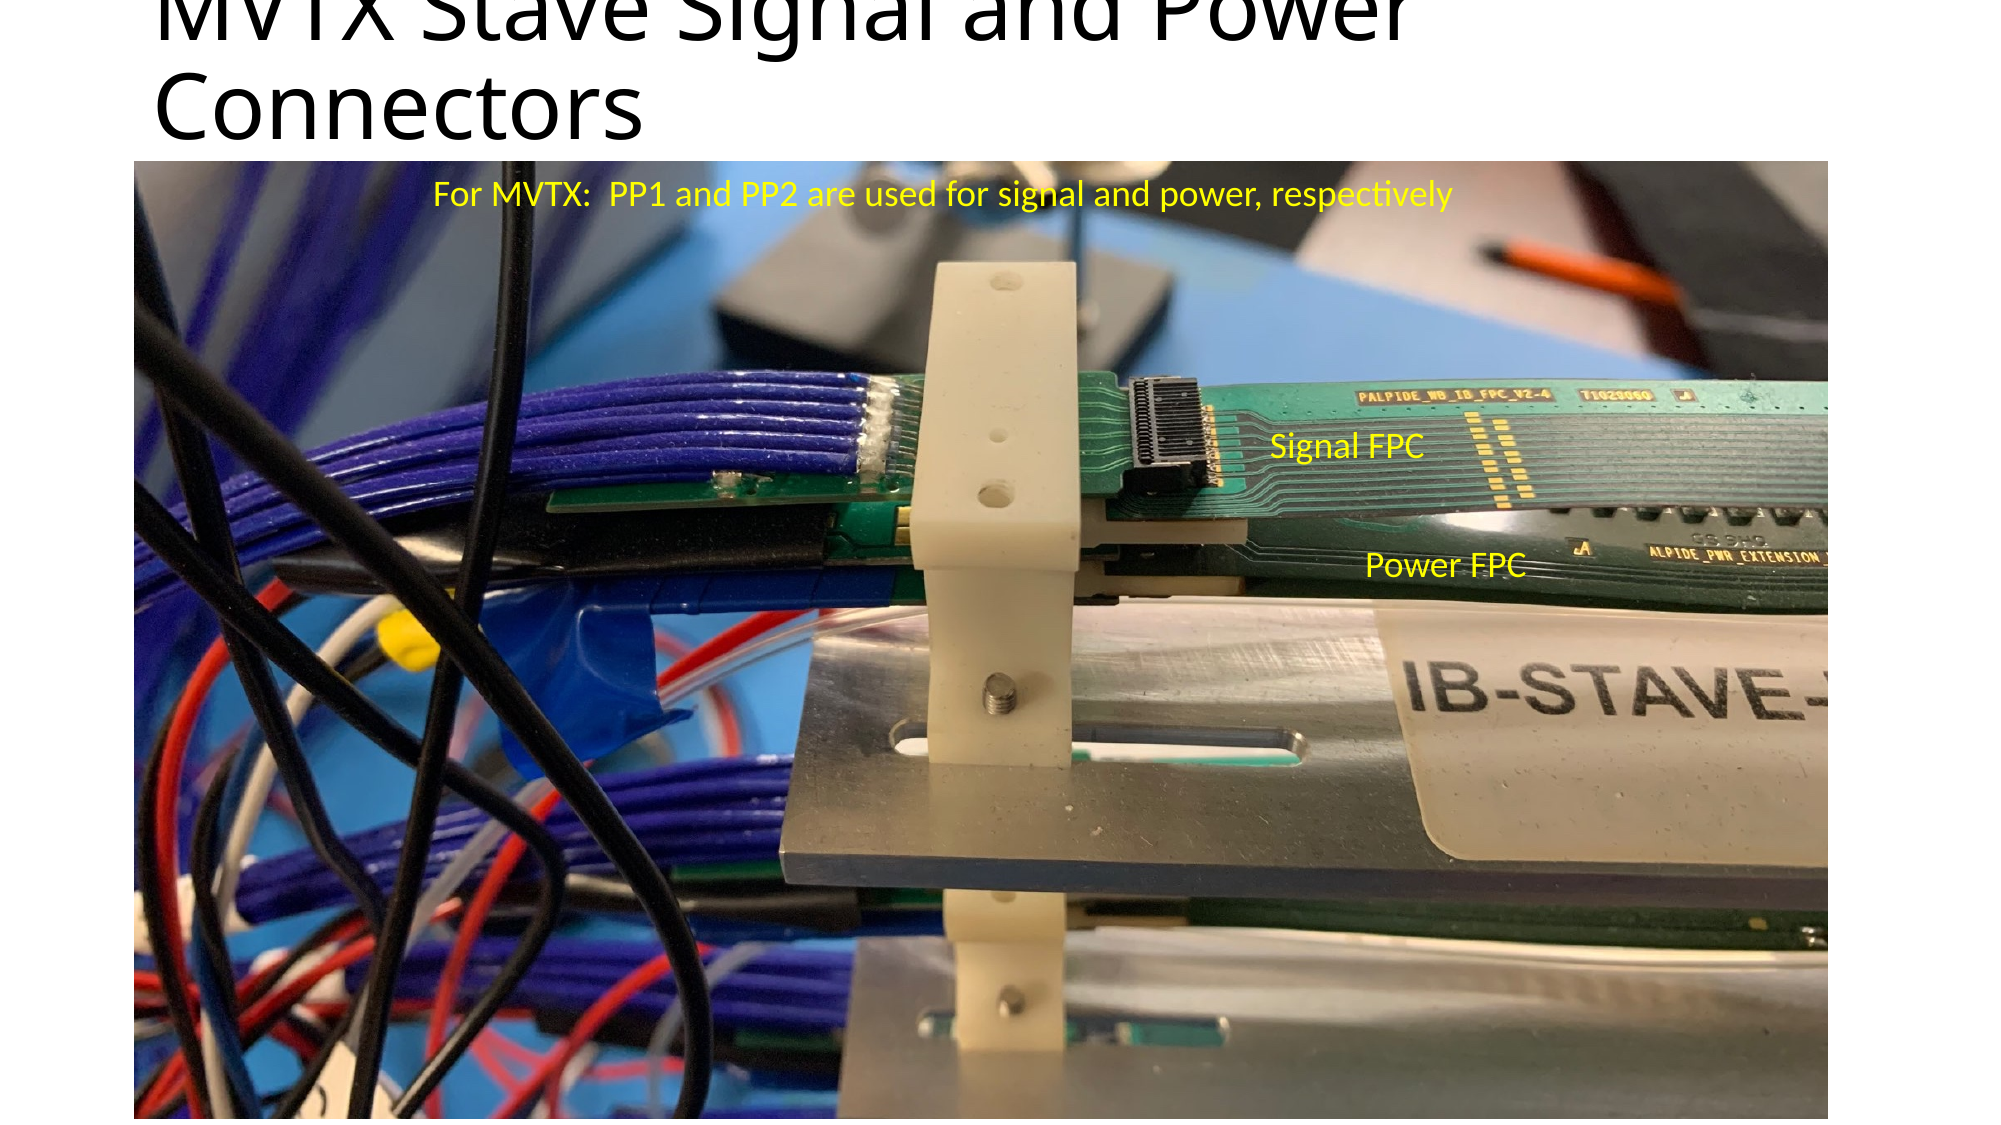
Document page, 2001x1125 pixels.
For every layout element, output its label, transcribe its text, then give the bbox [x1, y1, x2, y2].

picture [134, 161, 1828, 1119]
title MVTX Stave Signal and Power Connectors [137, 0, 1863, 122]
